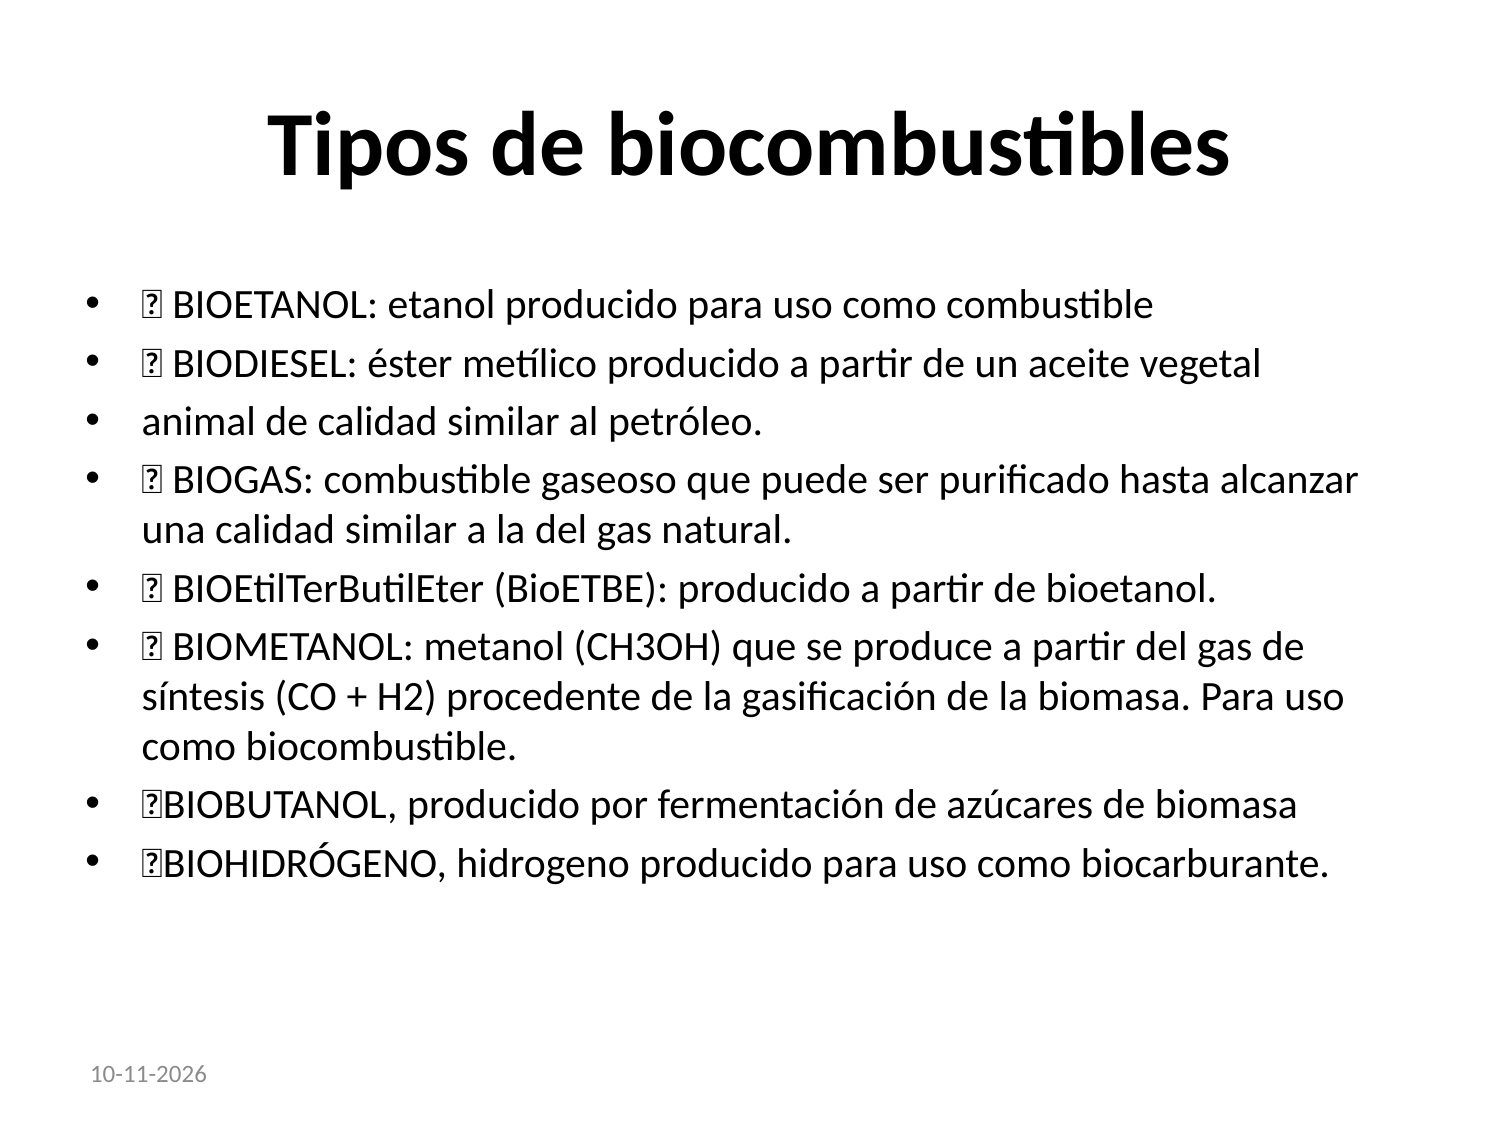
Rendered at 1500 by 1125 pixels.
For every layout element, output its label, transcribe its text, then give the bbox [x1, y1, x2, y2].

title Tipos de biocombustibles [75, 45, 1425, 233]
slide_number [75, 1042, 425, 1103]
list 􀂾 BIOETANOL: etanol producido para uso como combustible 􀂾 BIODIESEL: éster metílico producido a partir de un aceite vegetal animal de calidad similar al petróleo. 􀂾 BIOGAS: combustible gaseoso que puede ser purificado hasta alcanzar una calidad similar a la del gas natural. 􀂾 BIOEtilTerButilEter (BioETBE): producido a partir de bioetanol. 􀂾 BIOMETANOL: metanol (CH3OH) que se produce a partir del gas de síntesis (CO + H2) procedente de la gasificación de la biomasa. Para uso como biocombustible. 􀂾BIOBUTANOL, producido por fermentación de azúcares de biomasa 􀂾BIOHIDRÓGENO, hidrogeno producido para uso como biocarburante. [70, 269, 1421, 1012]
